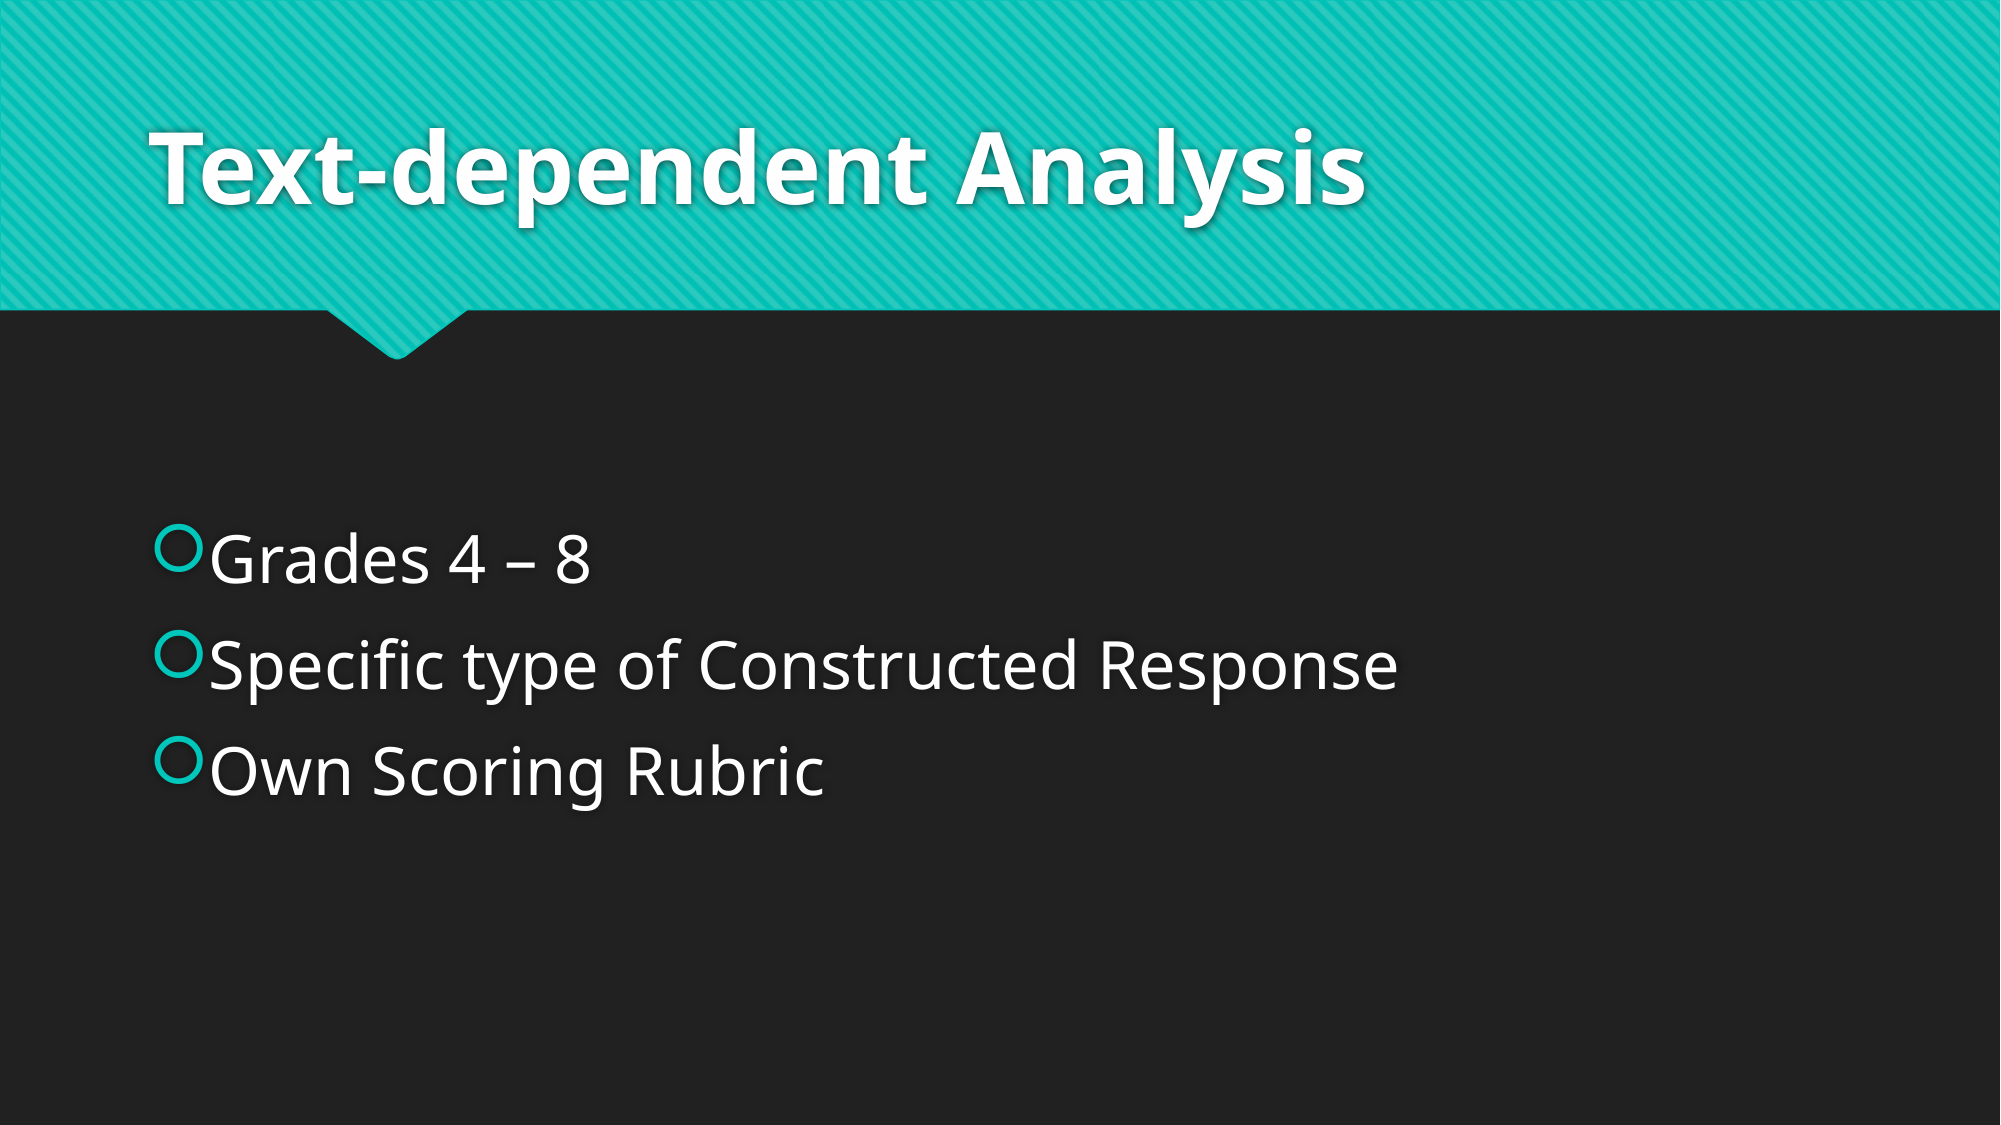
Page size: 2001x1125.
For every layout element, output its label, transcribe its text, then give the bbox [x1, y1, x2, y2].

list Grades 4 – 8 Specific type of Constructed Response Own Scoring Rubric [134, 364, 1866, 962]
title Text-dependent Analysis [132, 73, 1915, 233]
